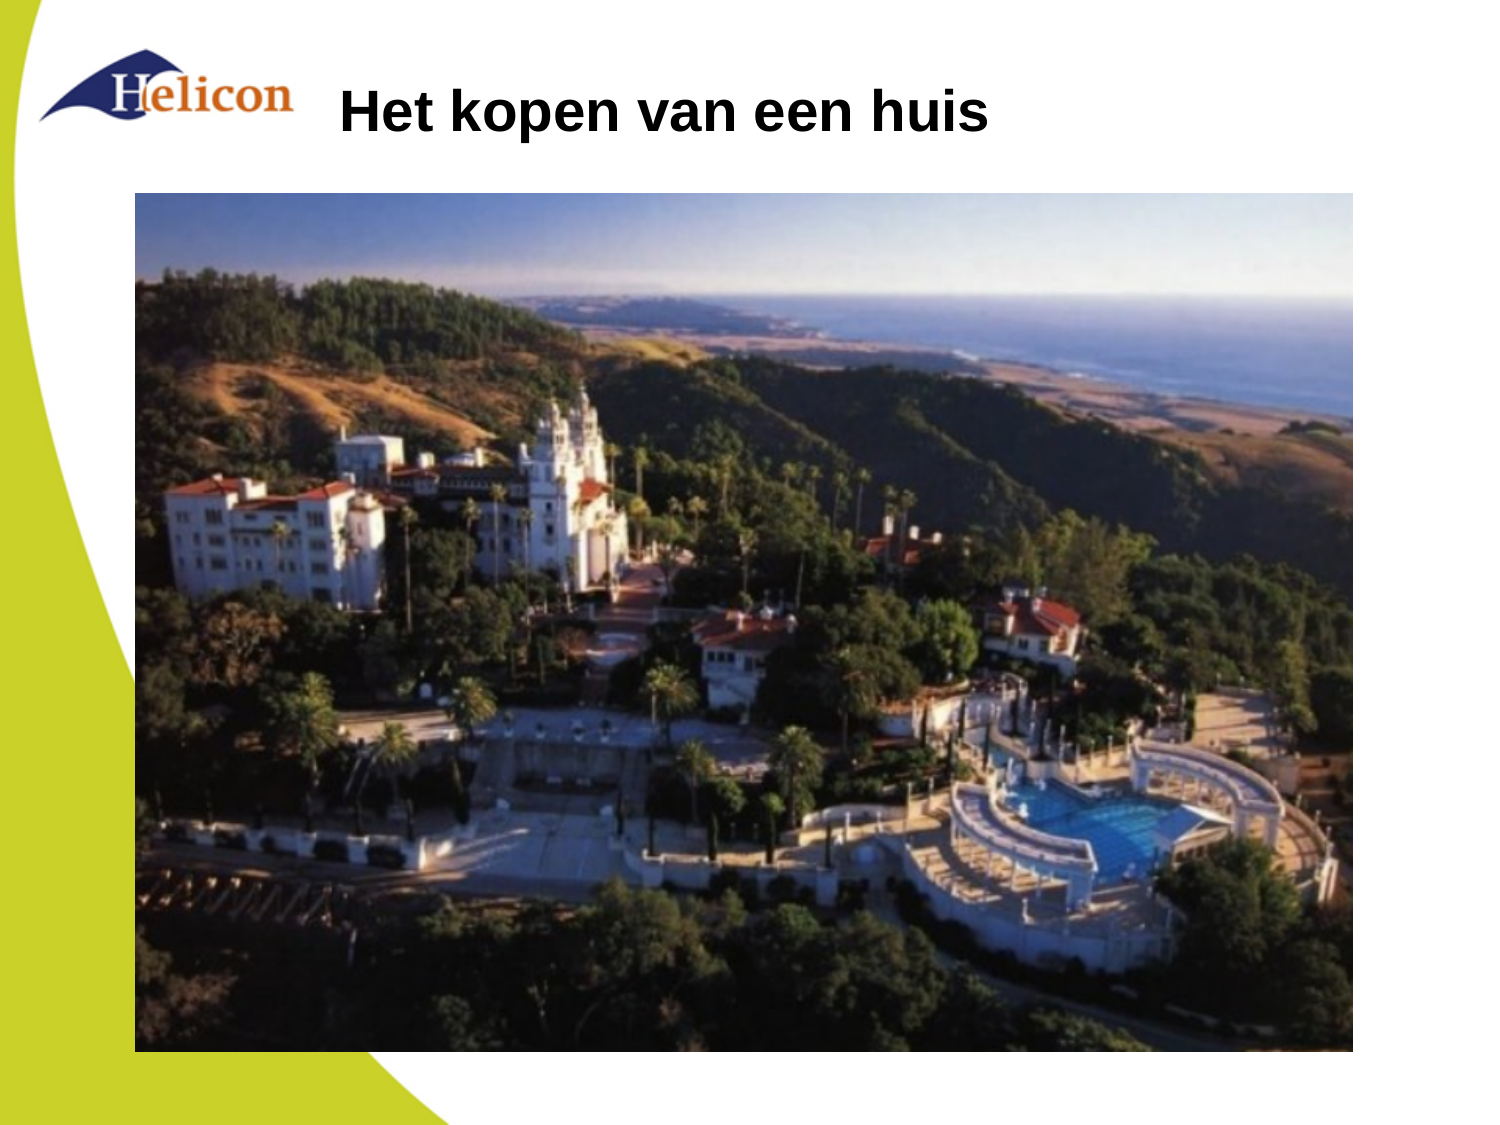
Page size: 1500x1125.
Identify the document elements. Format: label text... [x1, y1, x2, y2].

title Het kopen van een huis [324, 54, 1415, 161]
picture [0, 0, 1500, 1125]
